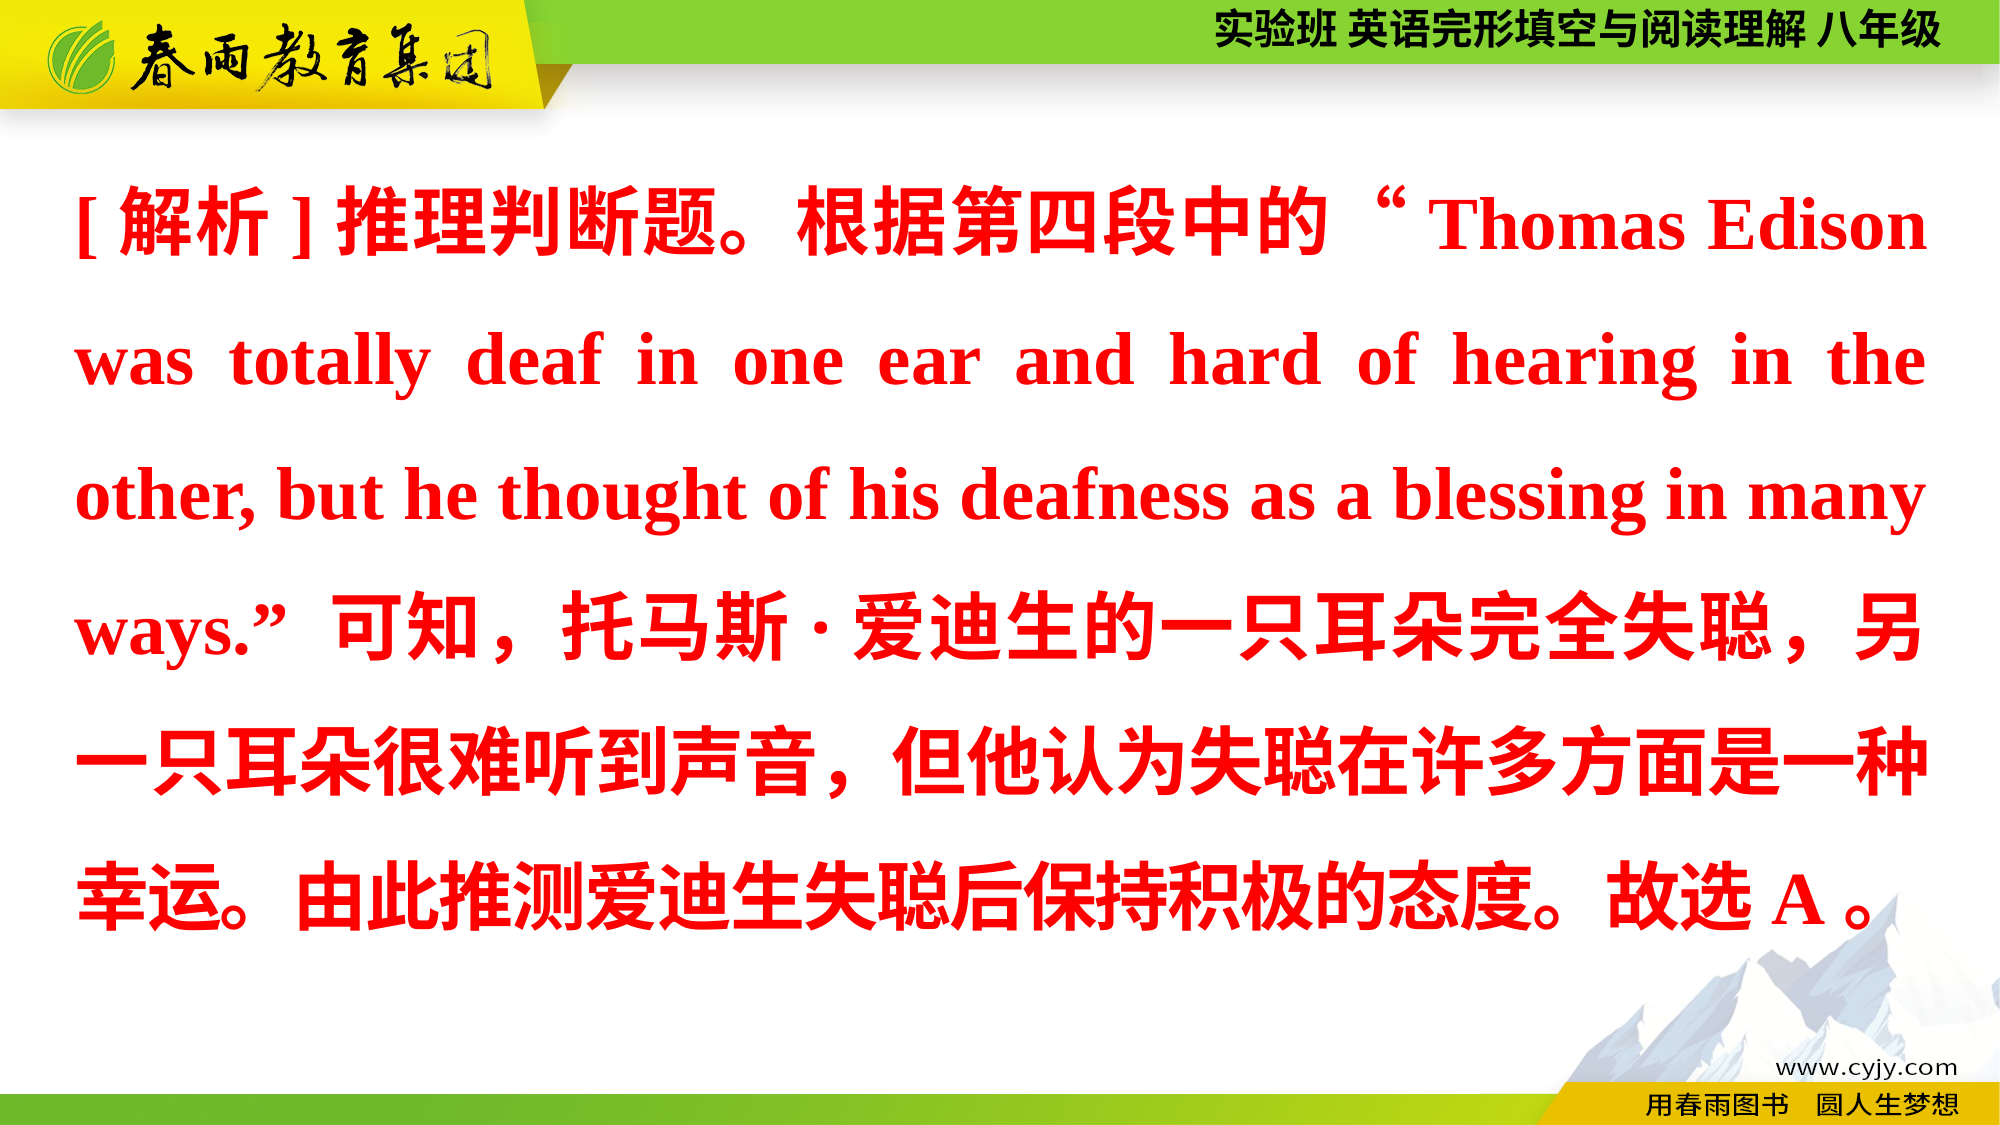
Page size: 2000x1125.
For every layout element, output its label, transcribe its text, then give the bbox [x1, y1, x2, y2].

picture [0, 0, 2000, 1125]
list [解析]推理判断题。根据第四段中的“Thomas Edison was totally deaf in one ear and hard of hearing in the other, but he thought of his deafness as a blessing in many ways.” 可知，托马斯·爱迪生的一只耳朵完全失聪，另一只耳朵很难听到声音，但他认为失聪在许多方面是一种幸运。由此推测爱迪生失聪后保持积极的态度。故选A。 [59, 122, 1944, 956]
